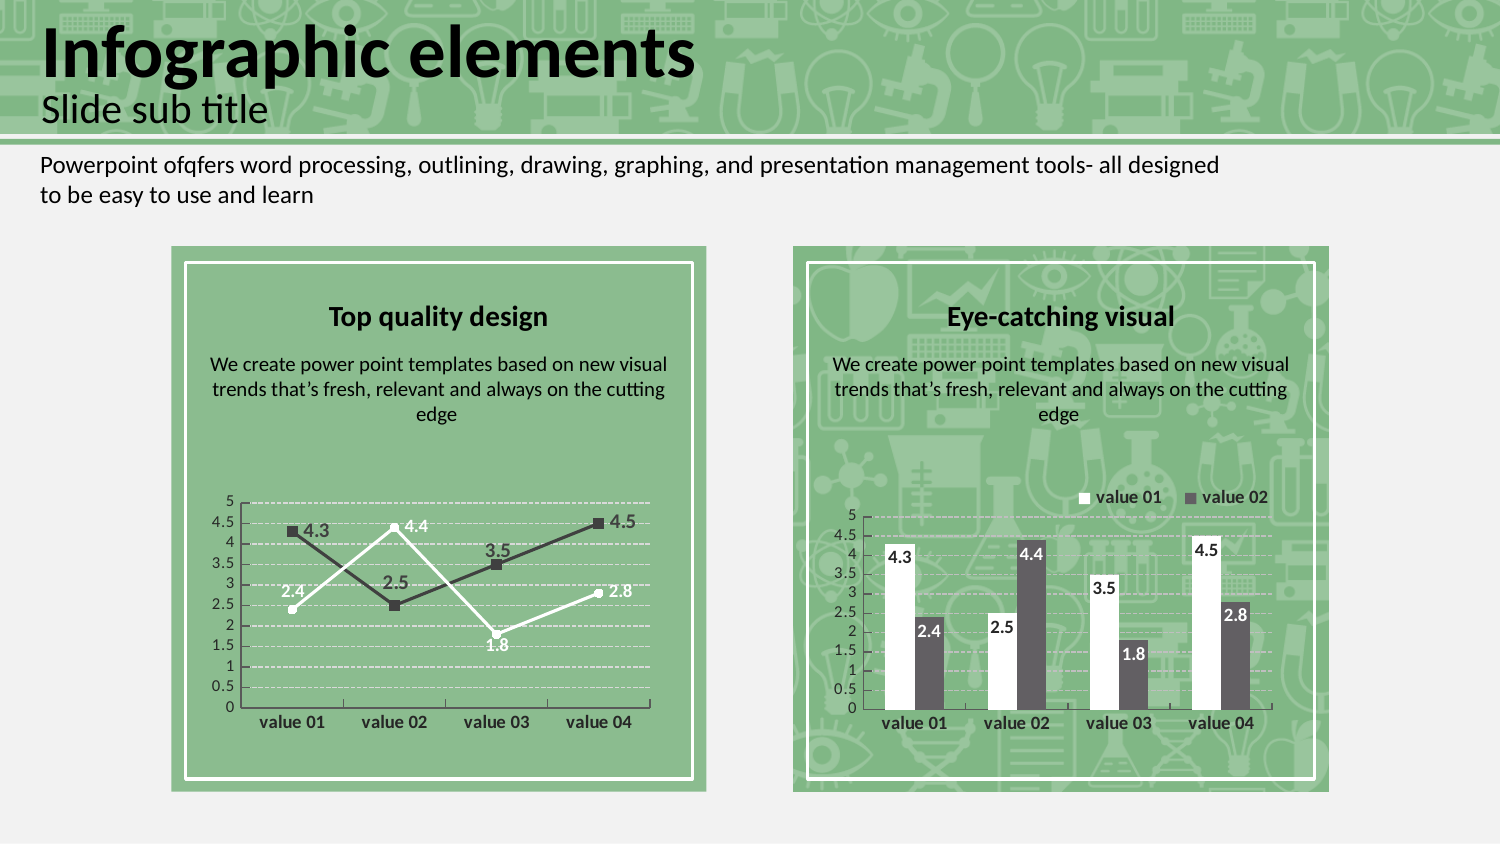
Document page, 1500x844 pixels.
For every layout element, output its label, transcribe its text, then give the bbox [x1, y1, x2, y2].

chart [209, 473, 669, 739]
list Slide sub title [41, 108, 1365, 146]
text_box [170, 245, 707, 792]
picture [793, 245, 1329, 792]
text_box Powerpoint ofqfers word processing, outlining, drawing, graphing, and presentation management tools- all designed to be easy to use and learn [40, 148, 1247, 209]
chart [831, 485, 1291, 741]
picture [0, 0, 1500, 134]
list Infographic elements [41, 19, 1365, 108]
